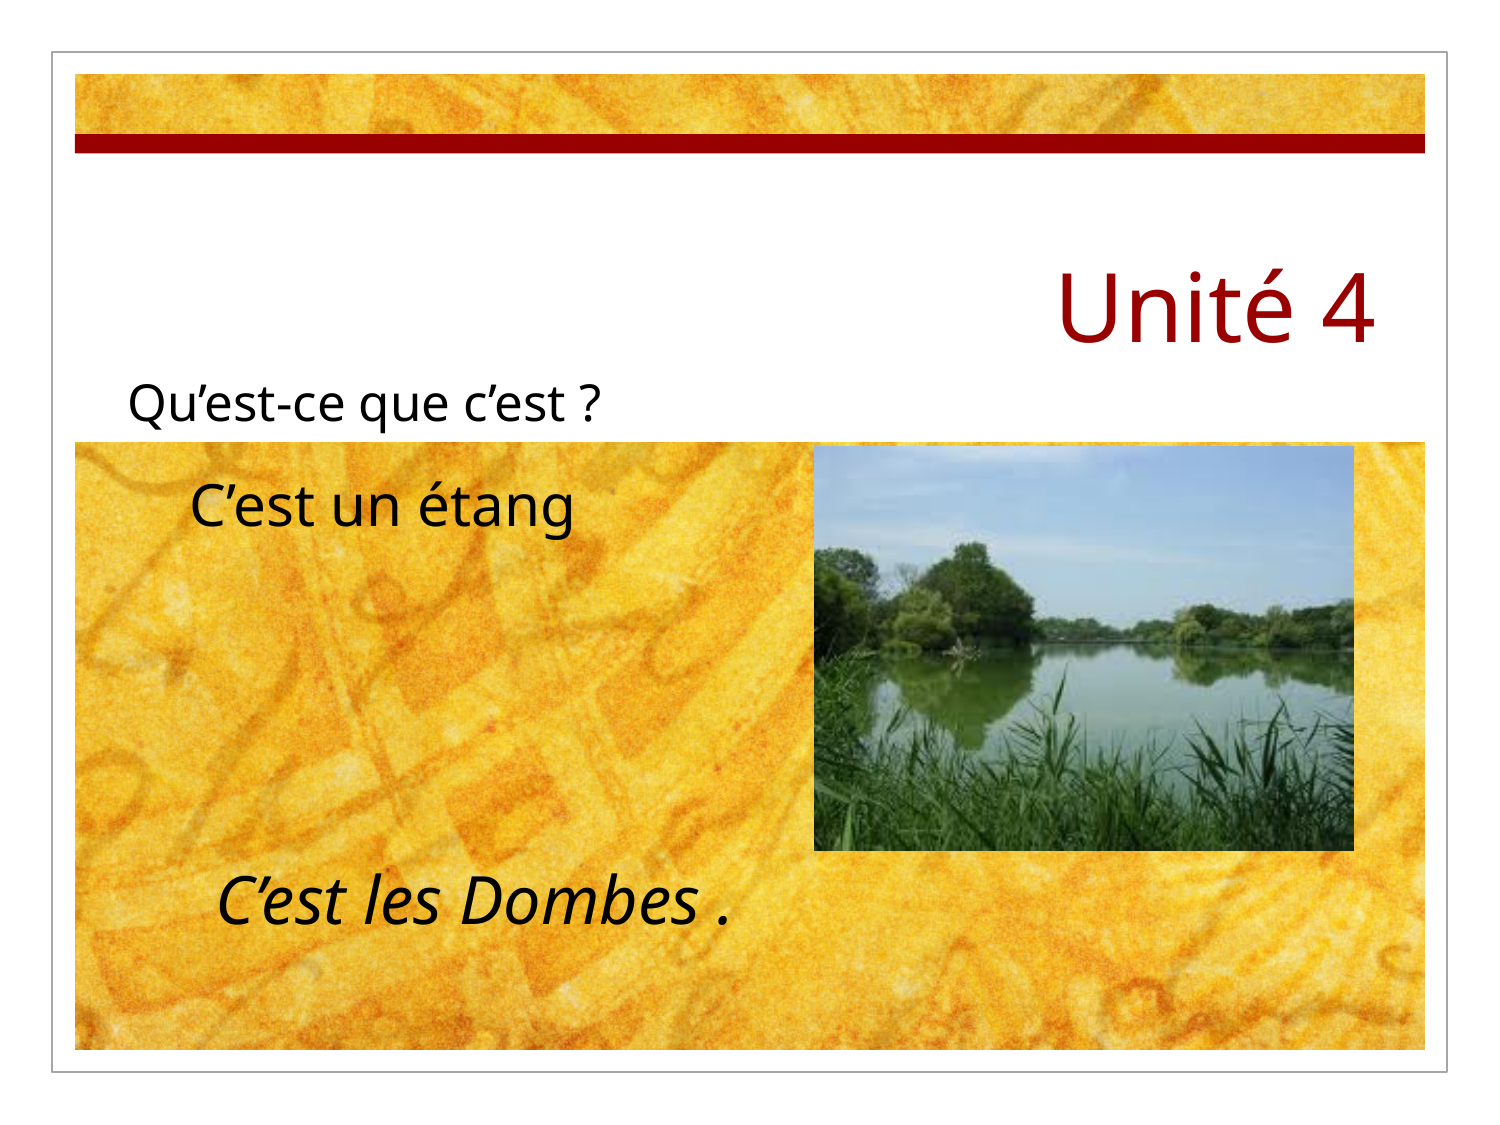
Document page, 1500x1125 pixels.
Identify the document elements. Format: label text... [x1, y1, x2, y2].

picture [75, 74, 1425, 134]
text_box C’est les Dombes . [200, 850, 768, 946]
subtitle Qu’est-ce que c’est ? [112, 362, 1392, 439]
title Unité 4 [112, 158, 1392, 362]
text_box C’est un étang [175, 460, 594, 616]
picture [75, 442, 1425, 1050]
